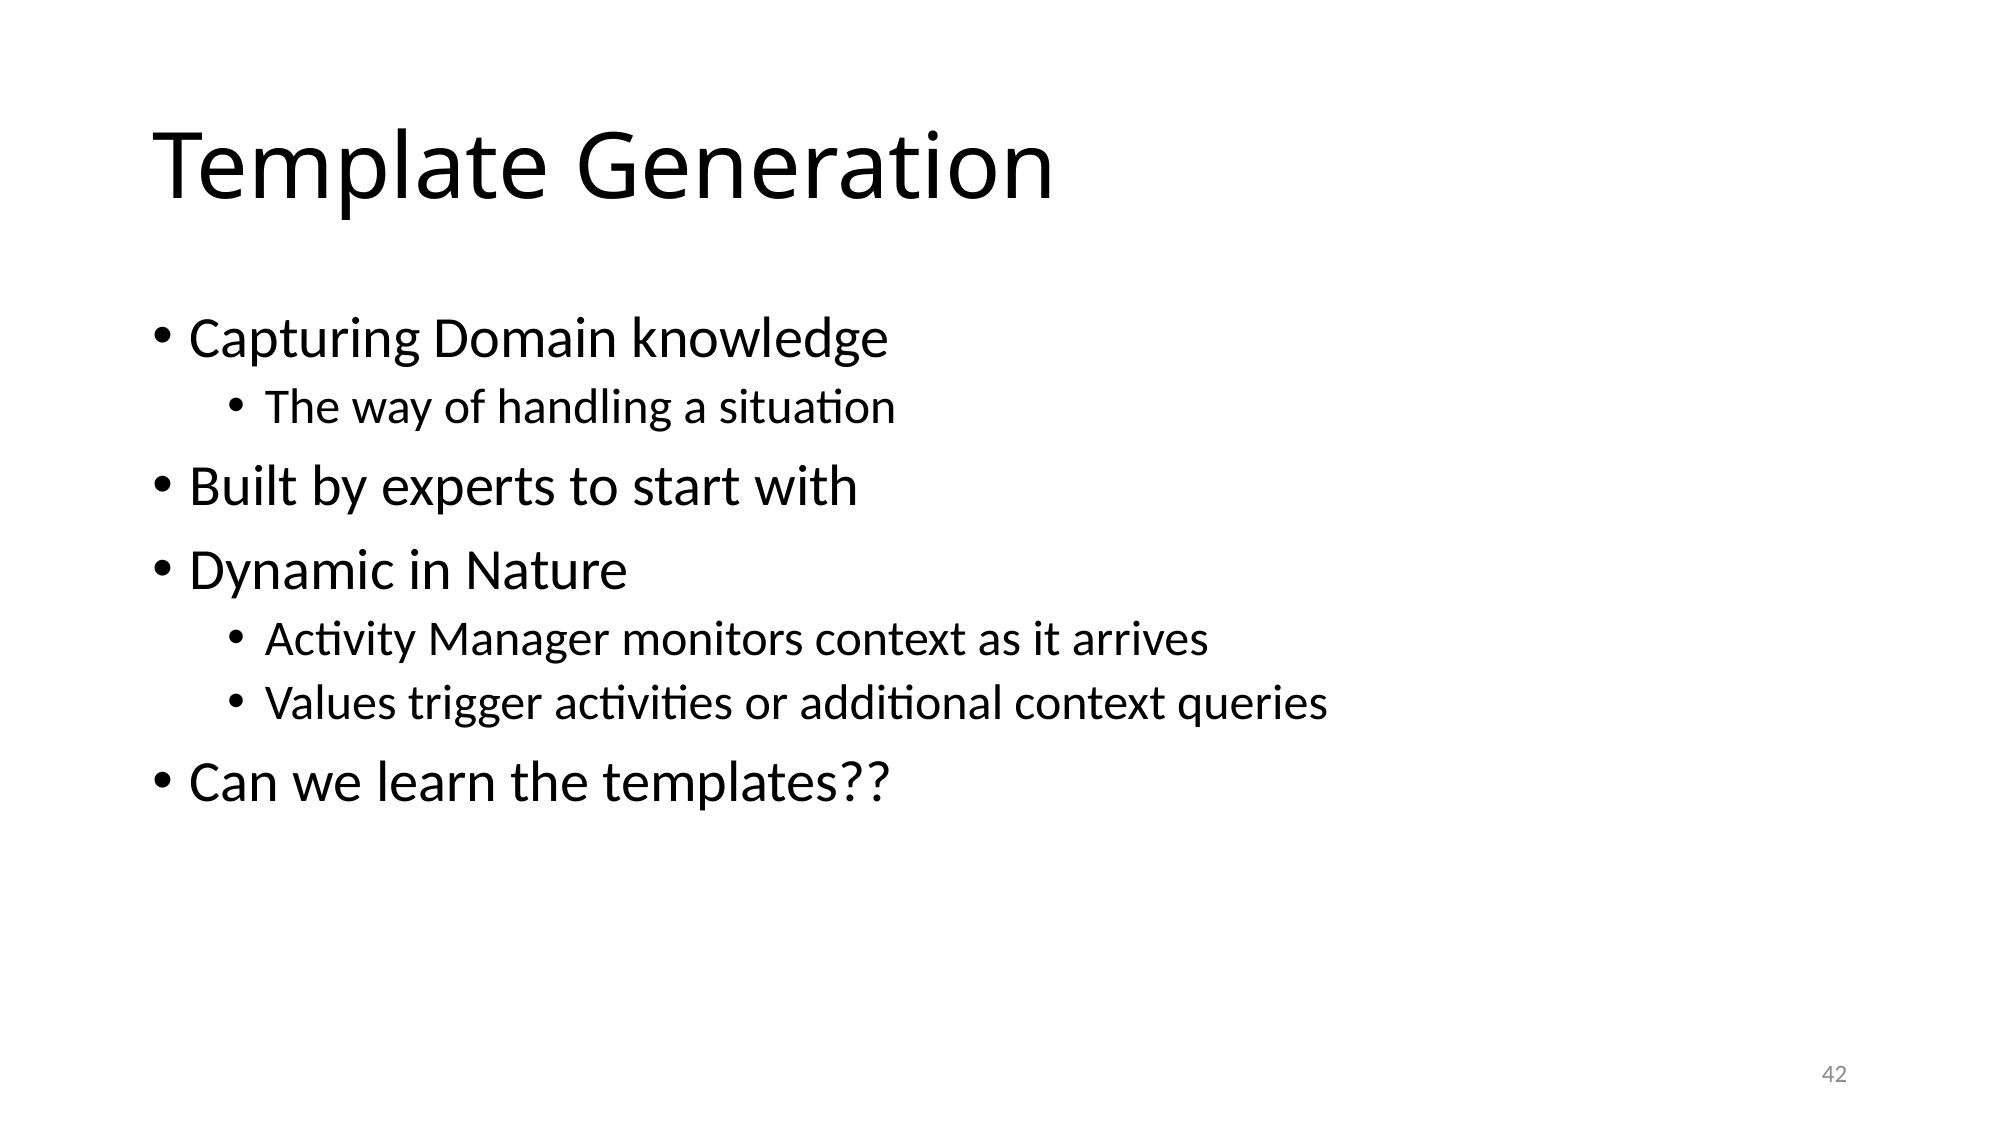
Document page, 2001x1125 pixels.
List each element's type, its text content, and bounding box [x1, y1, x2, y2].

list Capturing Domain knowledge The way of handling a situation Built by experts to start with Dynamic in Nature Activity Manager monitors context as it arrives Values trigger activities or additional context queries Can we learn the templates?? [137, 299, 1863, 1014]
slide_number 42 [1412, 1042, 1863, 1103]
title Template Generation [137, 59, 1863, 278]
